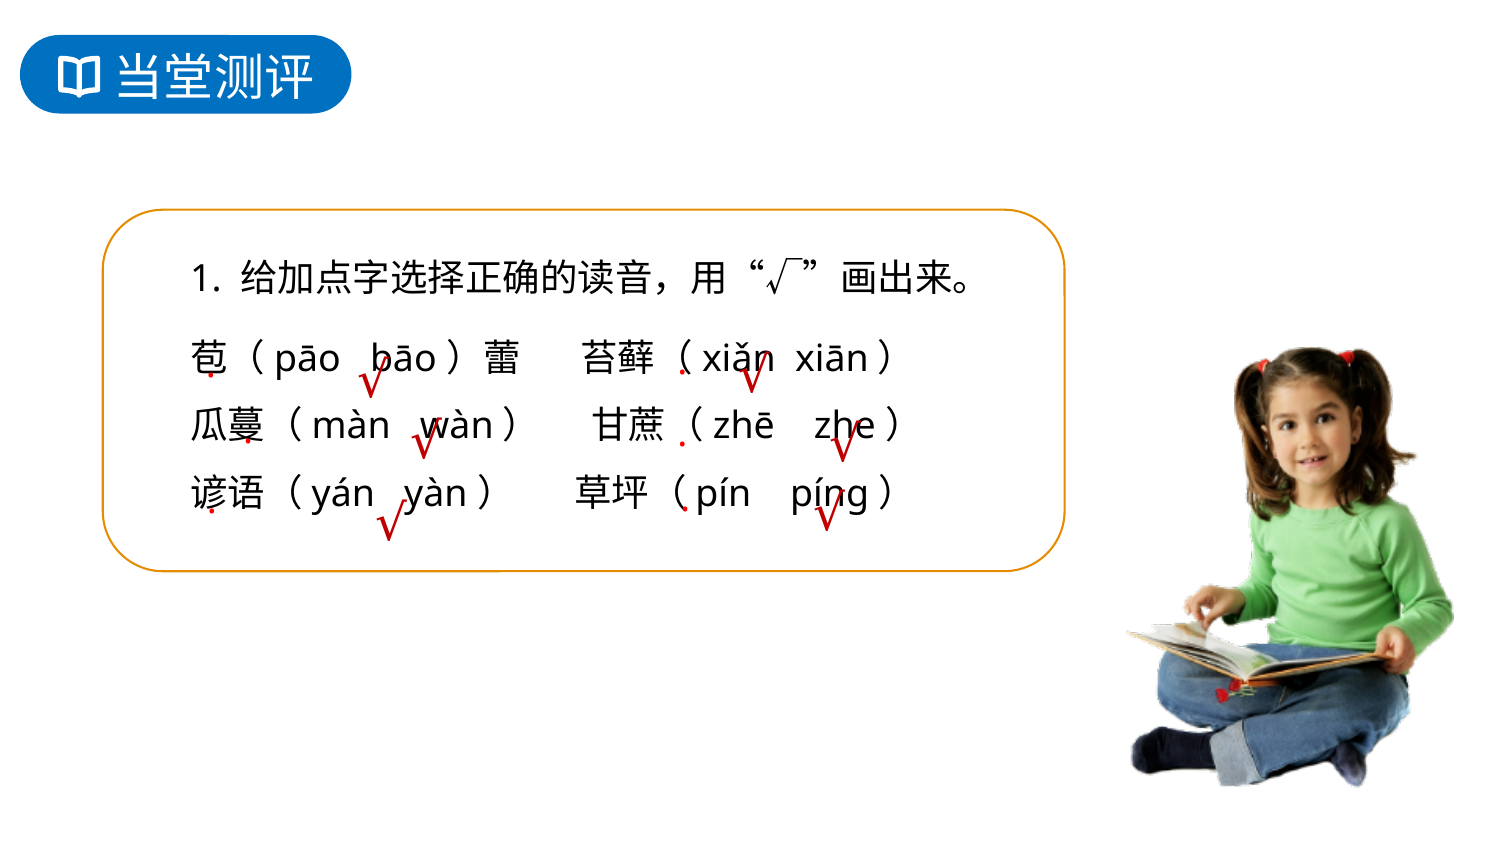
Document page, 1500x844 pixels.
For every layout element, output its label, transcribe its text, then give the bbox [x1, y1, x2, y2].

text_box [101, 208, 1066, 573]
text_box . [668, 468, 763, 525]
text_box √ [399, 402, 670, 474]
text_box . [194, 334, 288, 391]
text_box 苞（pāo bāo）蕾 苔藓（xiǎn xiān） 瓜蔓（màn wàn） 甘蔗（zhē zhe） 谚语（yán yàn） 草坪（pín píng） [178, 305, 1176, 520]
text_box 当堂测评 [102, 40, 333, 112]
text_box √ [351, 484, 622, 556]
text_box . [195, 470, 290, 527]
text_box . [666, 331, 760, 388]
text_box √ [789, 474, 1060, 547]
picture [1125, 346, 1454, 788]
text_box √ [805, 406, 1076, 478]
text_box . [666, 403, 760, 460]
text_box . [231, 400, 326, 457]
text_box √ [346, 341, 415, 413]
text_box √ [726, 336, 998, 409]
